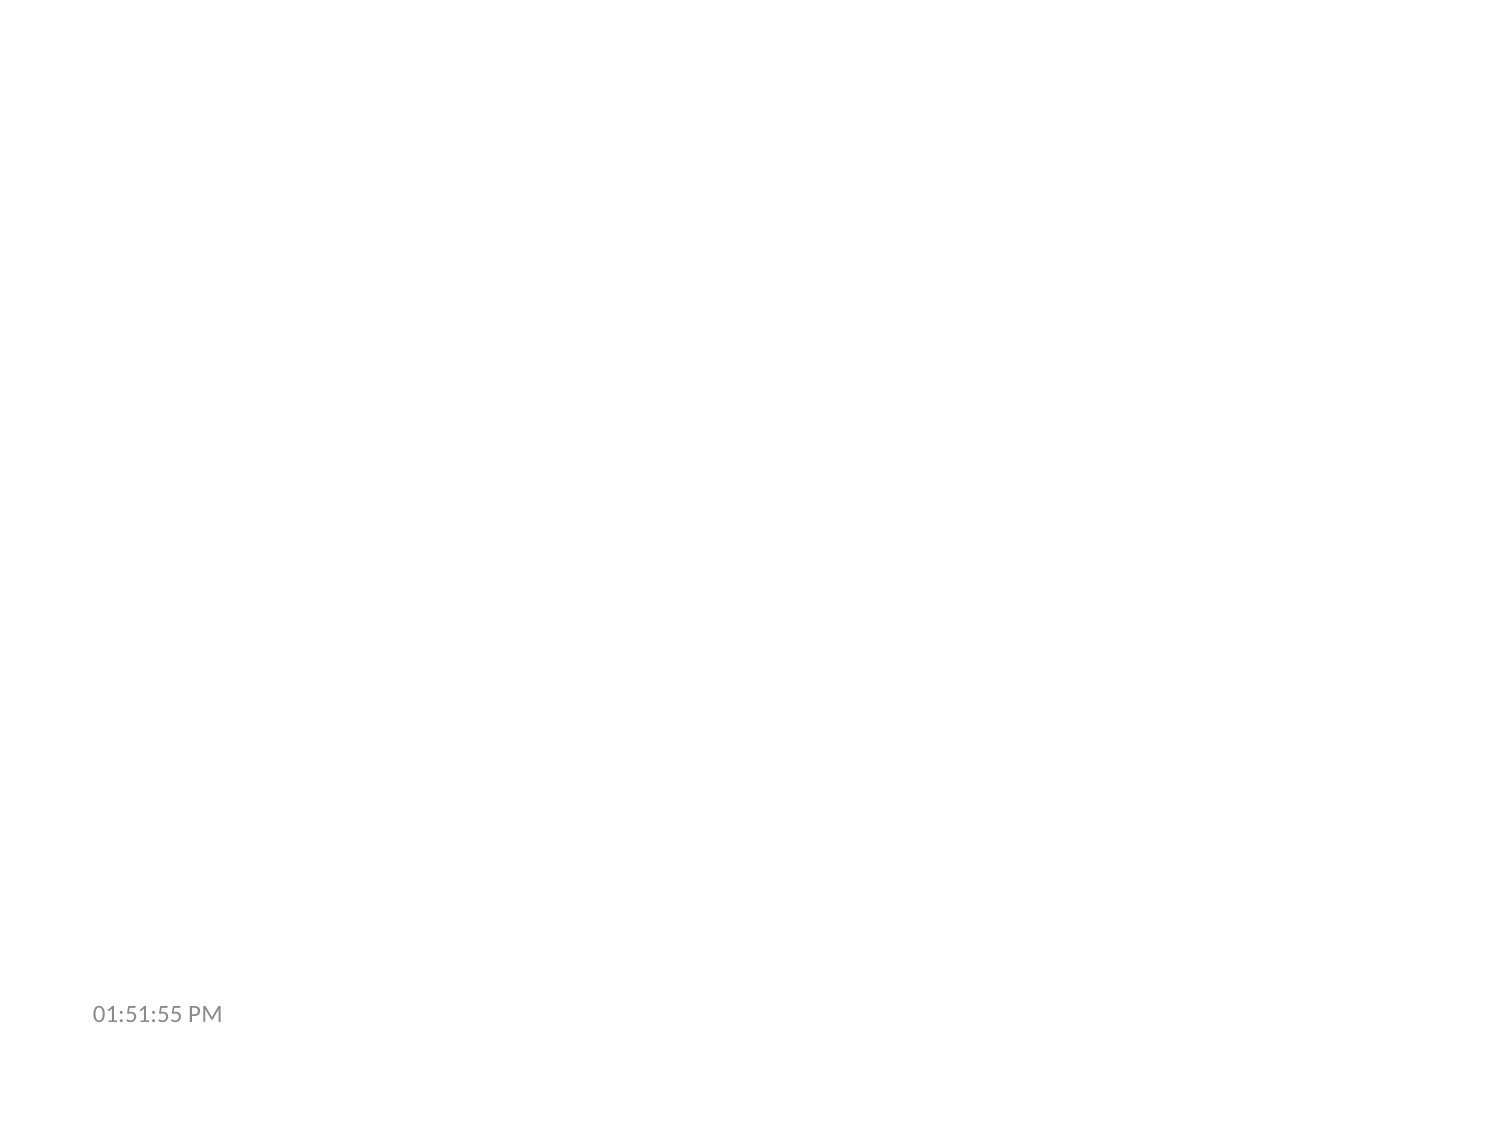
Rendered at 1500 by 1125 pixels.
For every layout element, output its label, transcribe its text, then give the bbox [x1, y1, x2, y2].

text_box 3:35:09 PM [77, 982, 428, 1043]
